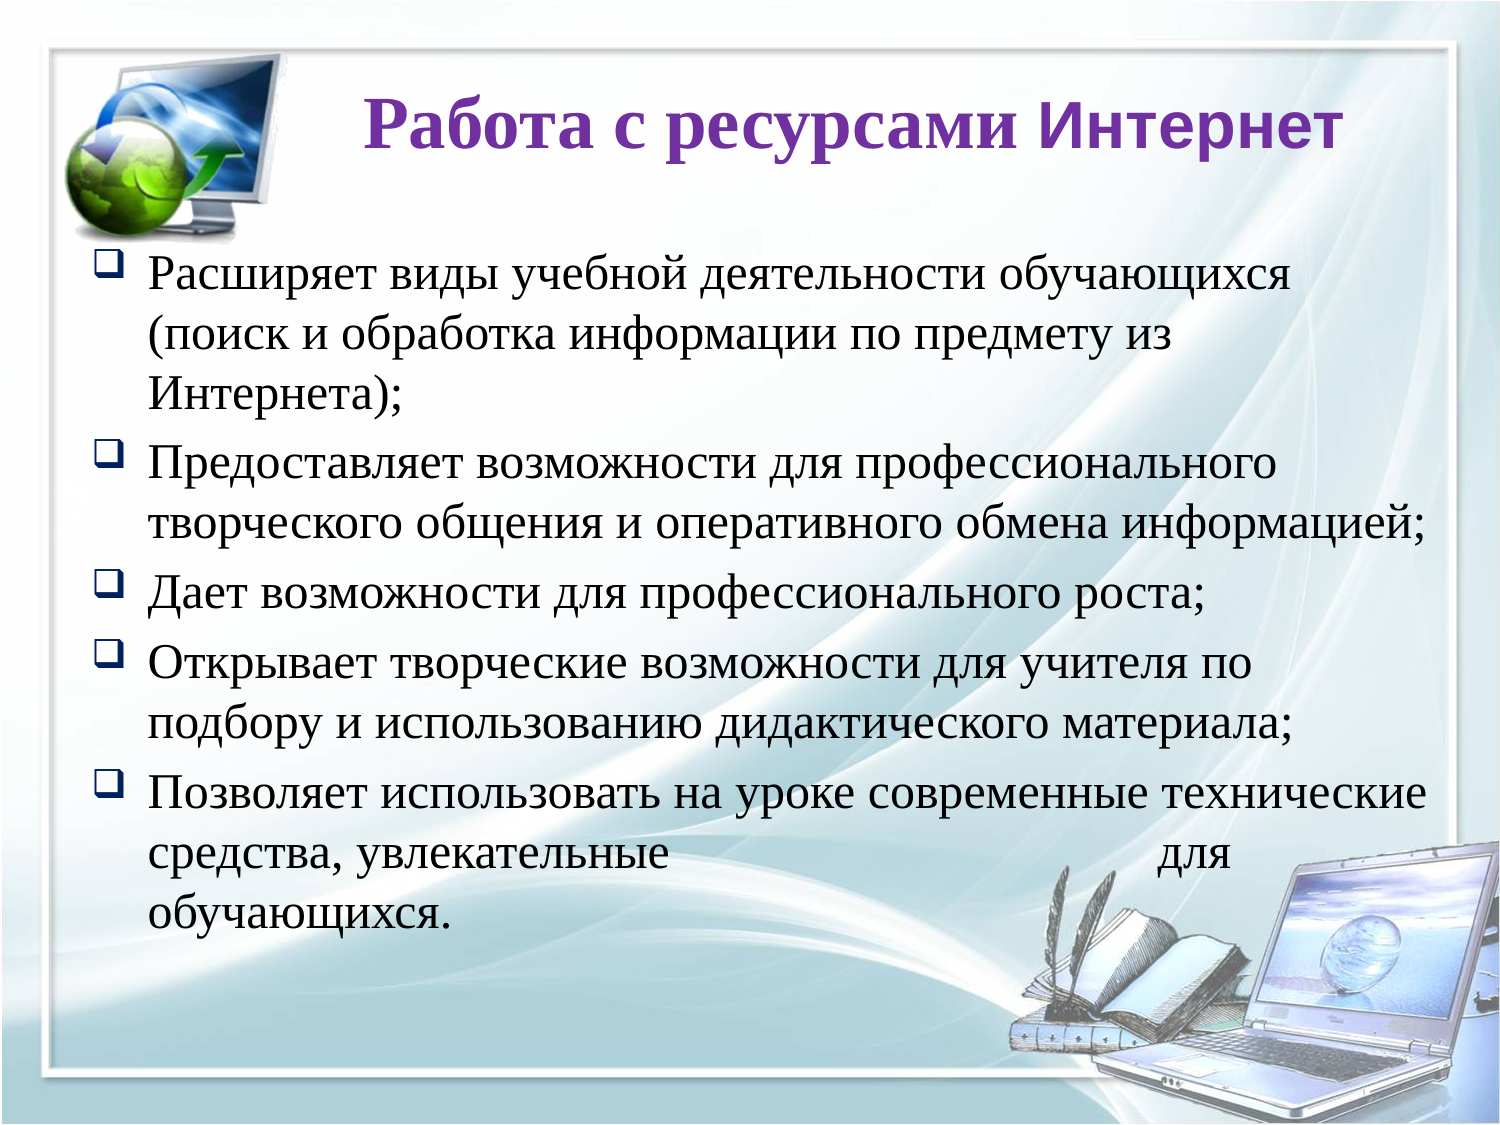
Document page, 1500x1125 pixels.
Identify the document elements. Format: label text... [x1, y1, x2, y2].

text_box Расширяет виды учебной деятельности обучающихся (поиск и обработка информации по предмету из Интернета); Предоставляет возможности для профессионального творческого общения и оперативного обмена информацией; Дает возможности для профессионального роста; Открывает творческие возможности для учителя по подбору и использованию дидактического материала; Позволяет использовать на уроке современные технические средства, увлекательные для обучающихся. [76, 231, 1447, 947]
text_box Работа с ресурсами Интернет [348, 66, 1471, 172]
picture [0, 0, 1500, 1125]
